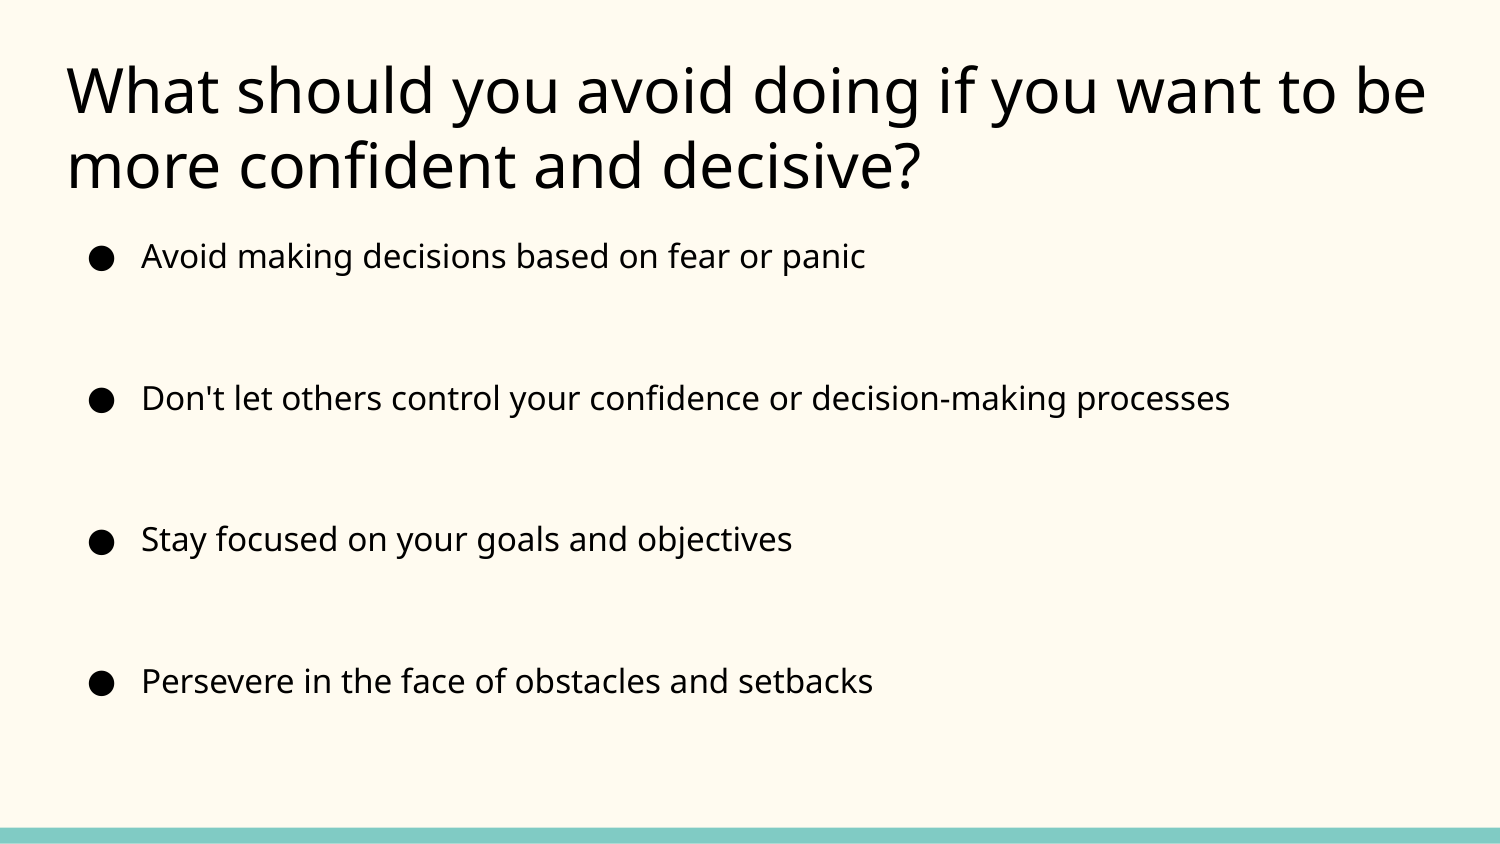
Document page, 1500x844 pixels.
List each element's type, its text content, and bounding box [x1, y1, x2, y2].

title What should you avoid doing if you want to be more confident and decisive? [51, 35, 1449, 196]
list Avoid making decisions based on fear or panic Don't let others control your confidence or decision-making processes Stay focused on your goals and objectives Persevere in the face of obstacles and setbacks [51, 214, 1449, 802]
